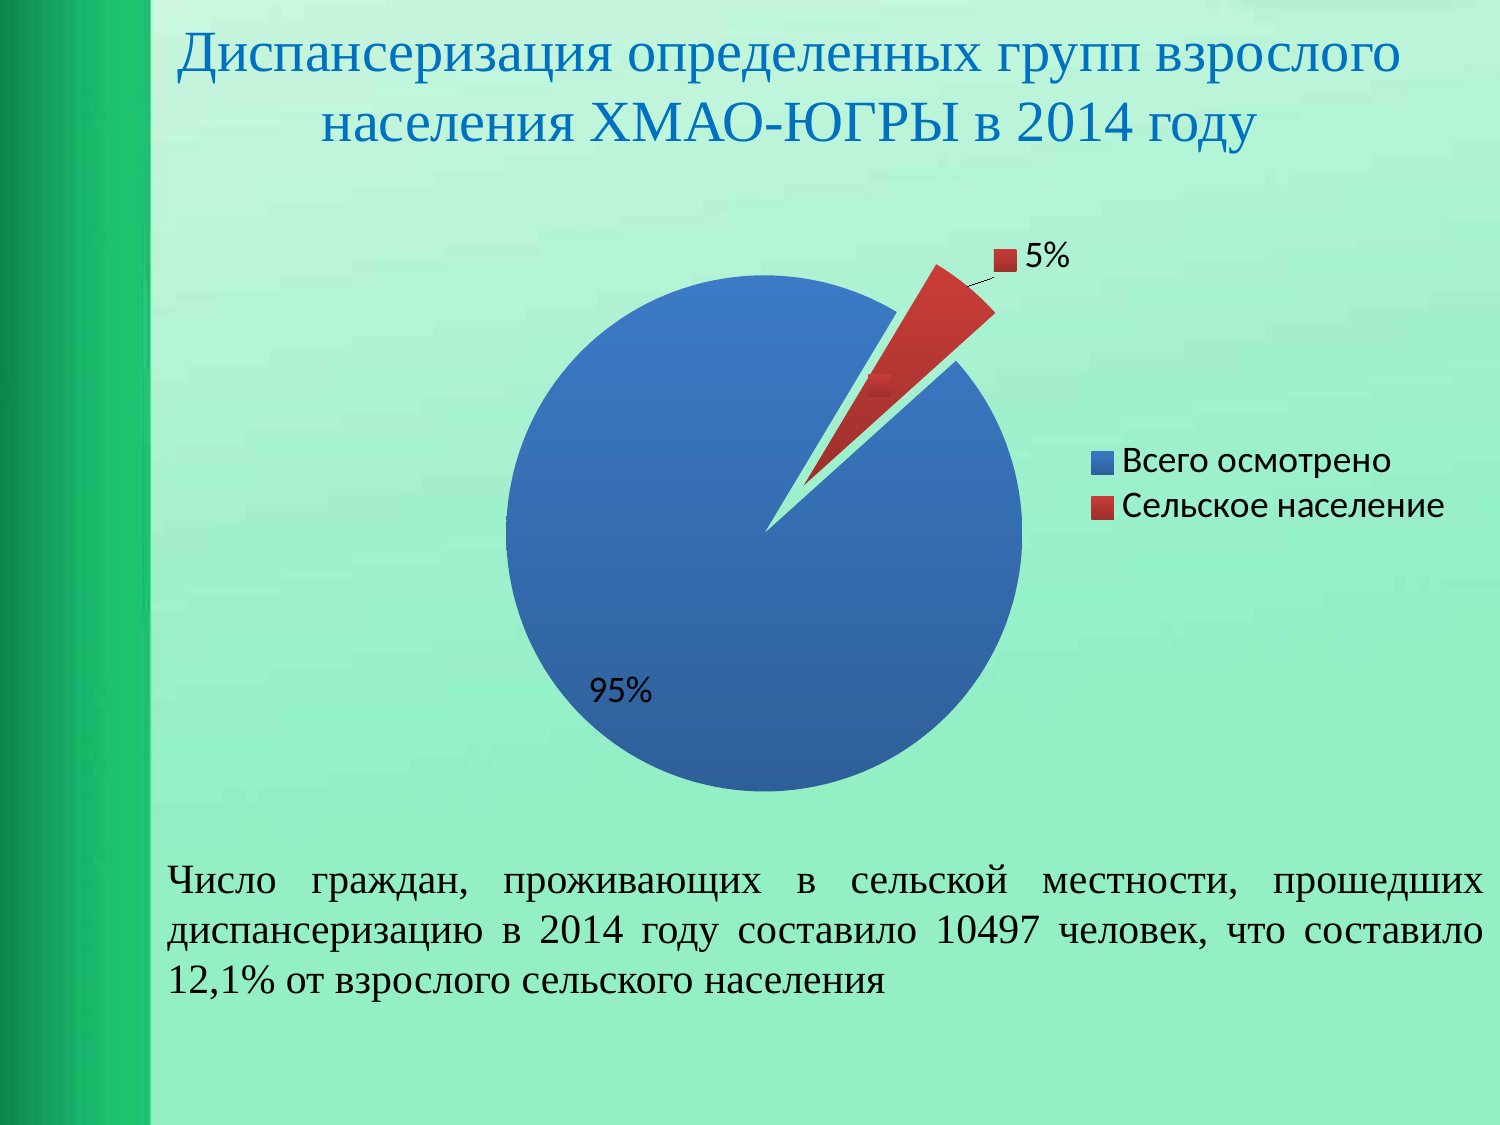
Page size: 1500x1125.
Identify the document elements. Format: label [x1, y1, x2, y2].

chart [147, 152, 1471, 820]
picture [0, 0, 1500, 1125]
